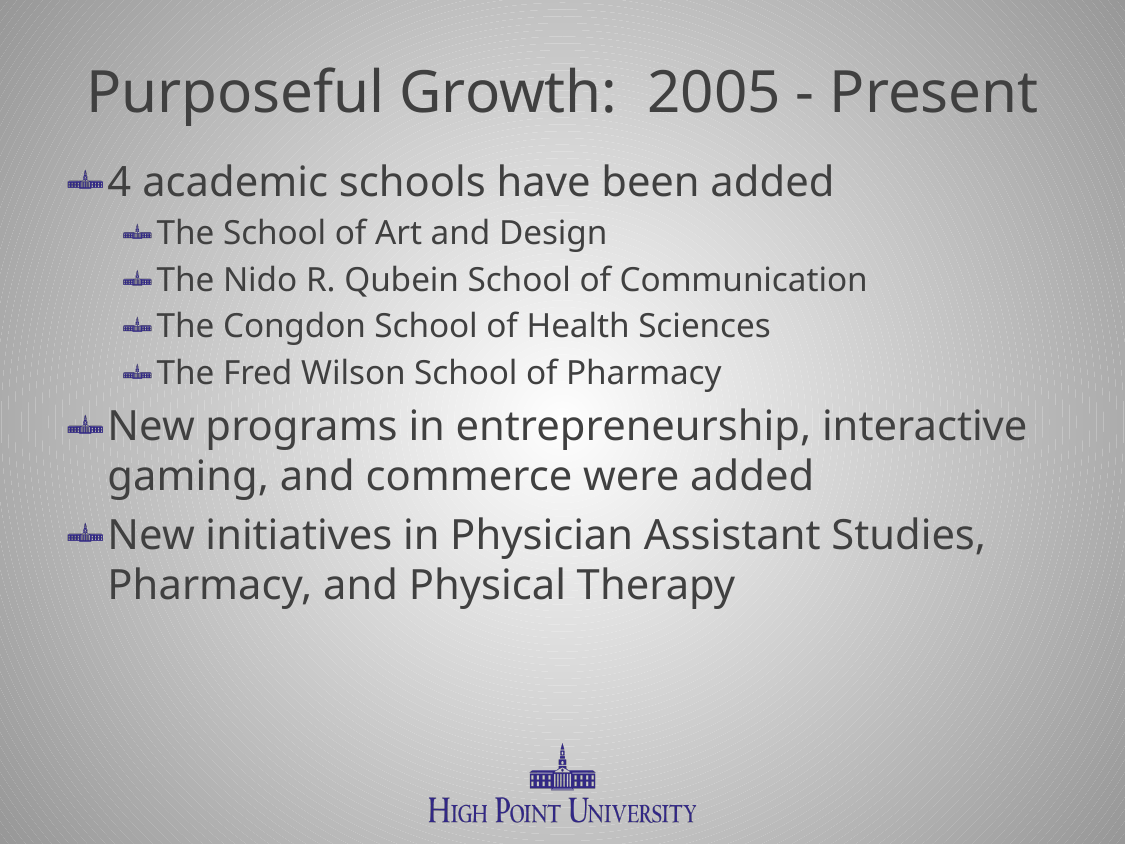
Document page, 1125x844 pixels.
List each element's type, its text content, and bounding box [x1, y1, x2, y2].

picture [121, 219, 154, 243]
text_box Purposeful Growth: 2005 - Present [62, 46, 1063, 132]
picture [121, 359, 154, 383]
picture [121, 265, 154, 290]
picture [65, 409, 106, 439]
list 4 academic schools have been added The School of Art and Design The Nido R. Qubein School of Communication The Congdon School of Health Sciences The Fred Wilson School of Pharmacy New programs in entrepreneurship, interactive gaming, and commerce were added New initiatives in Physician Assistant Studies, Pharmacy, and Physical Therapy [50, 146, 1075, 713]
picture [65, 517, 106, 547]
picture [121, 312, 154, 336]
picture [65, 164, 106, 194]
